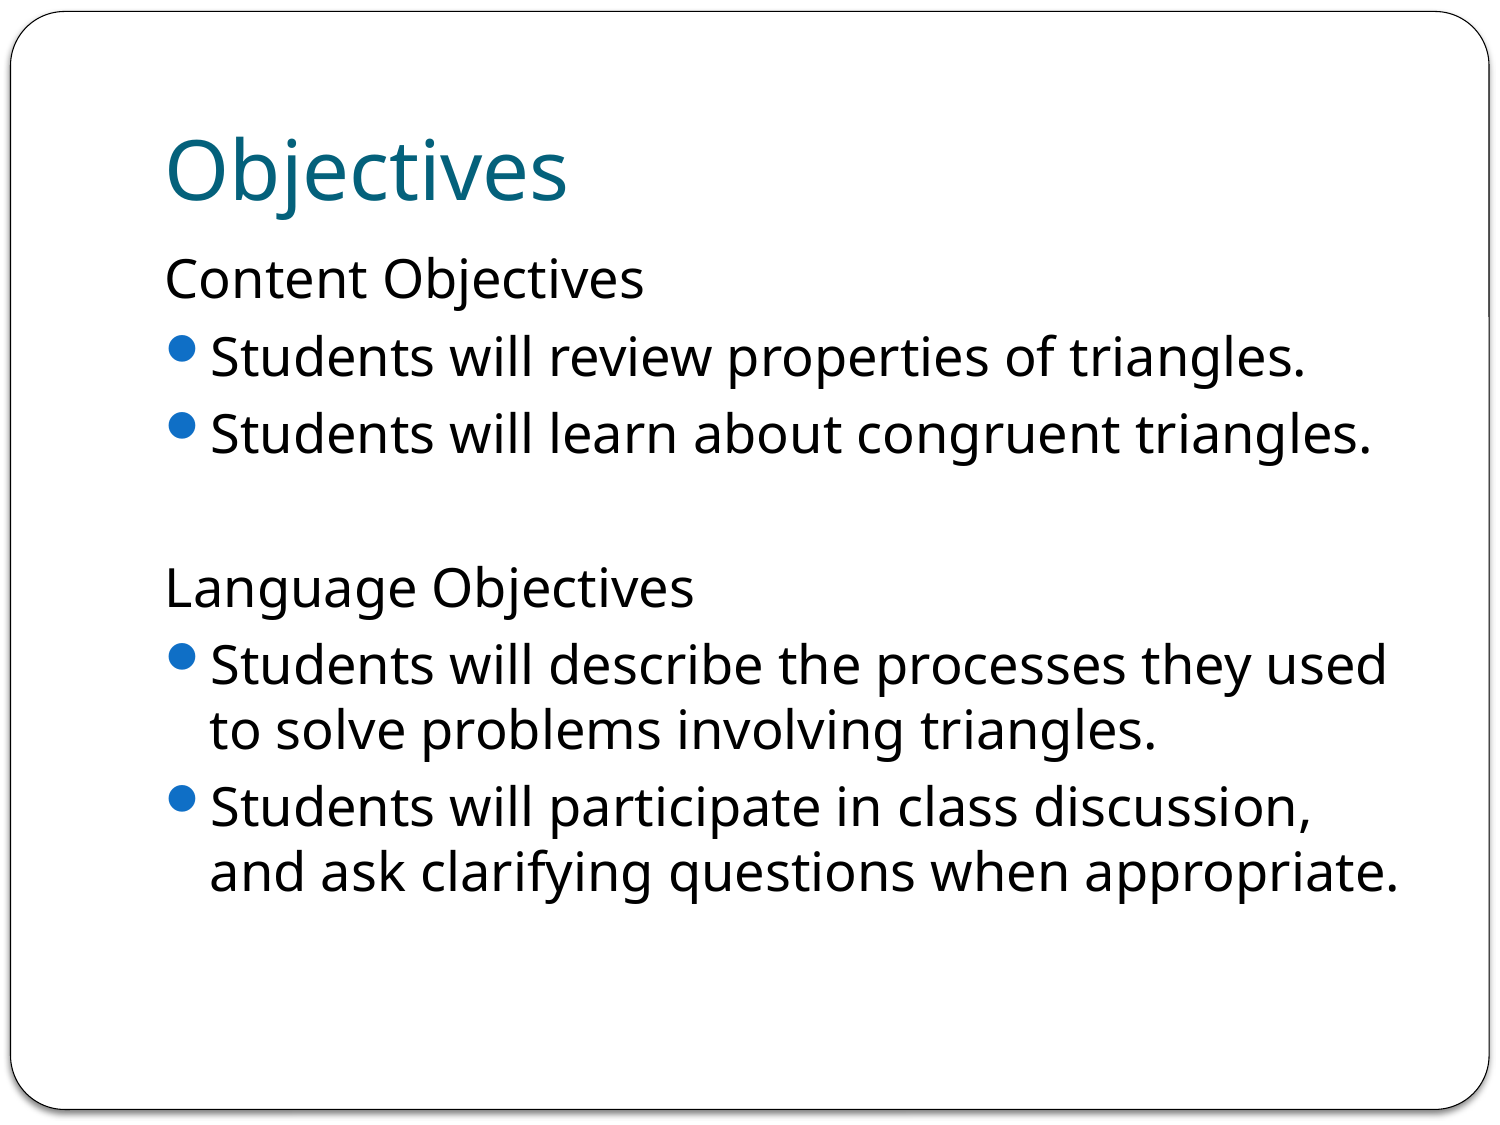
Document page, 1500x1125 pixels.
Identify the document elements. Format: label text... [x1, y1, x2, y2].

title Objectives [150, 45, 1425, 233]
list Content Objectives Students will review properties of triangles. Students will learn about congruent triangles. Language Objectives Students will describe the processes they used to solve problems involving triangles. Students will participate in class discussion, and ask clarifying questions when appropriate. [150, 237, 1425, 988]
